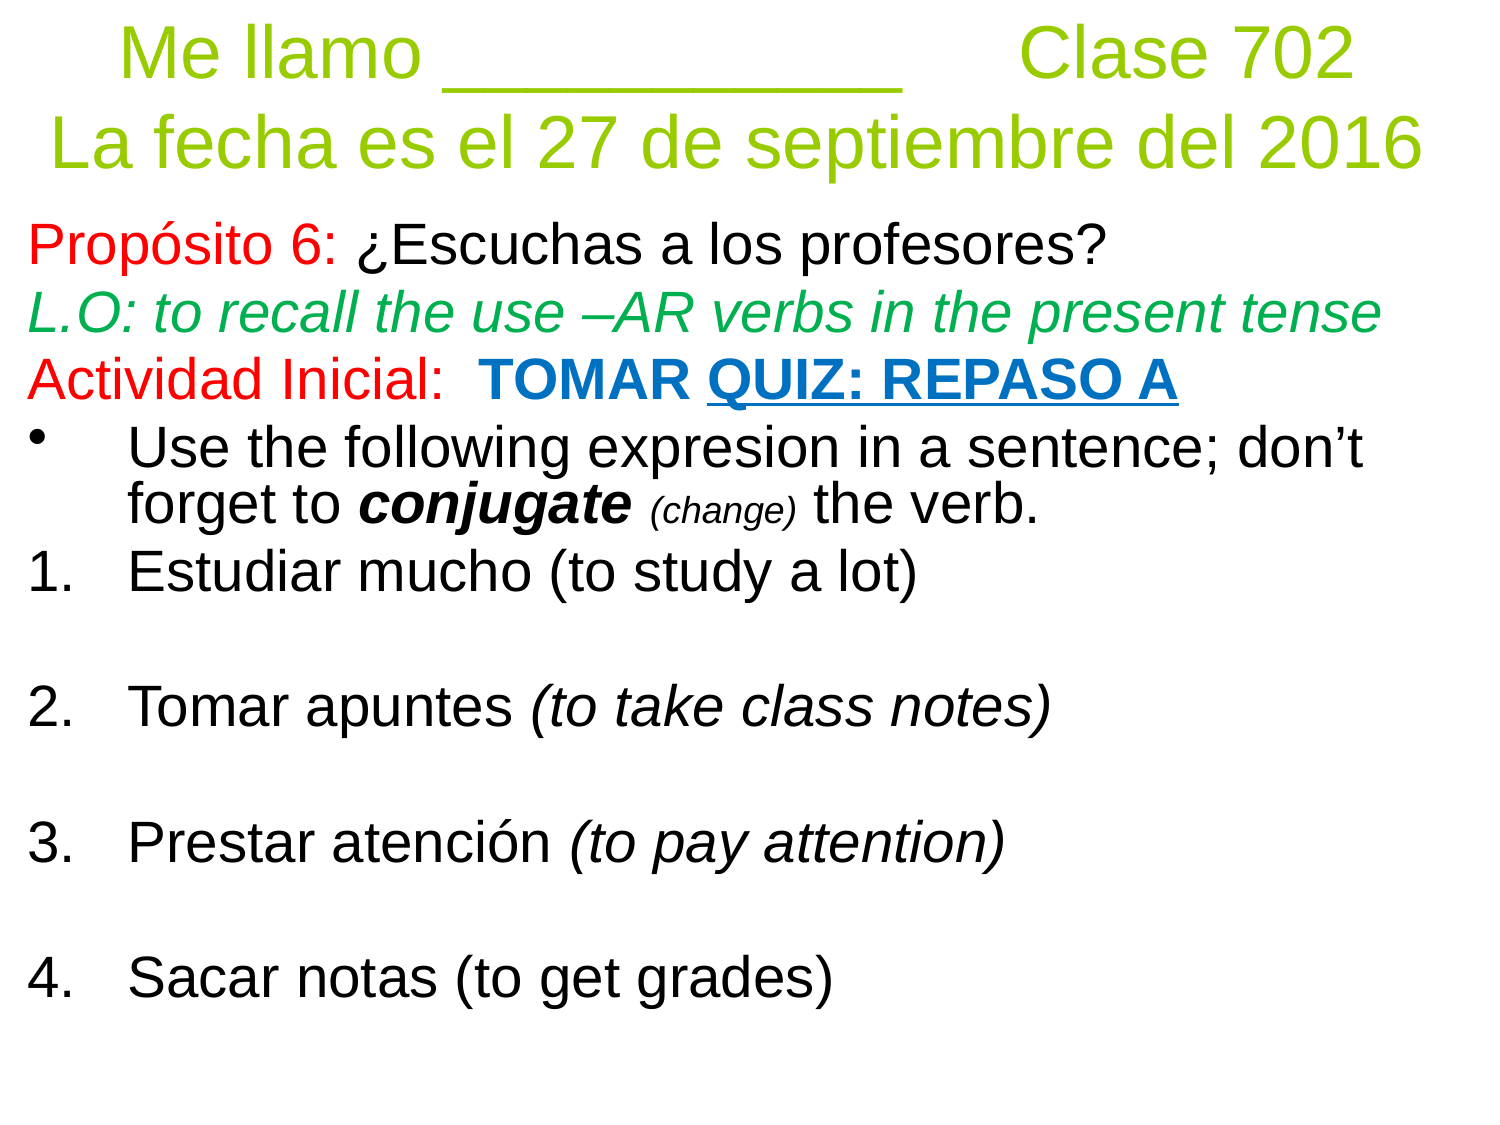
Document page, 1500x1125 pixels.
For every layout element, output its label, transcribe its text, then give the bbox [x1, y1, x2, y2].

list Propósito 6: ¿Escuchas a los profesores? L.O: to recall the use –AR verbs in the present tense Actividad Inicial: TOMAR QUIZ: REPASO A Use the following expresion in a sentence; don’t forget to conjugate (change) the verb. Estudiar mucho (to study a lot) Tomar apuntes (to take class notes) Prestar atención (to pay attention) Sacar notas (to get grades) [12, 212, 1438, 1050]
title Me llamo ___________ Clase 702 La fecha es el 27 de septiembre del 2016 [0, 0, 1475, 188]
